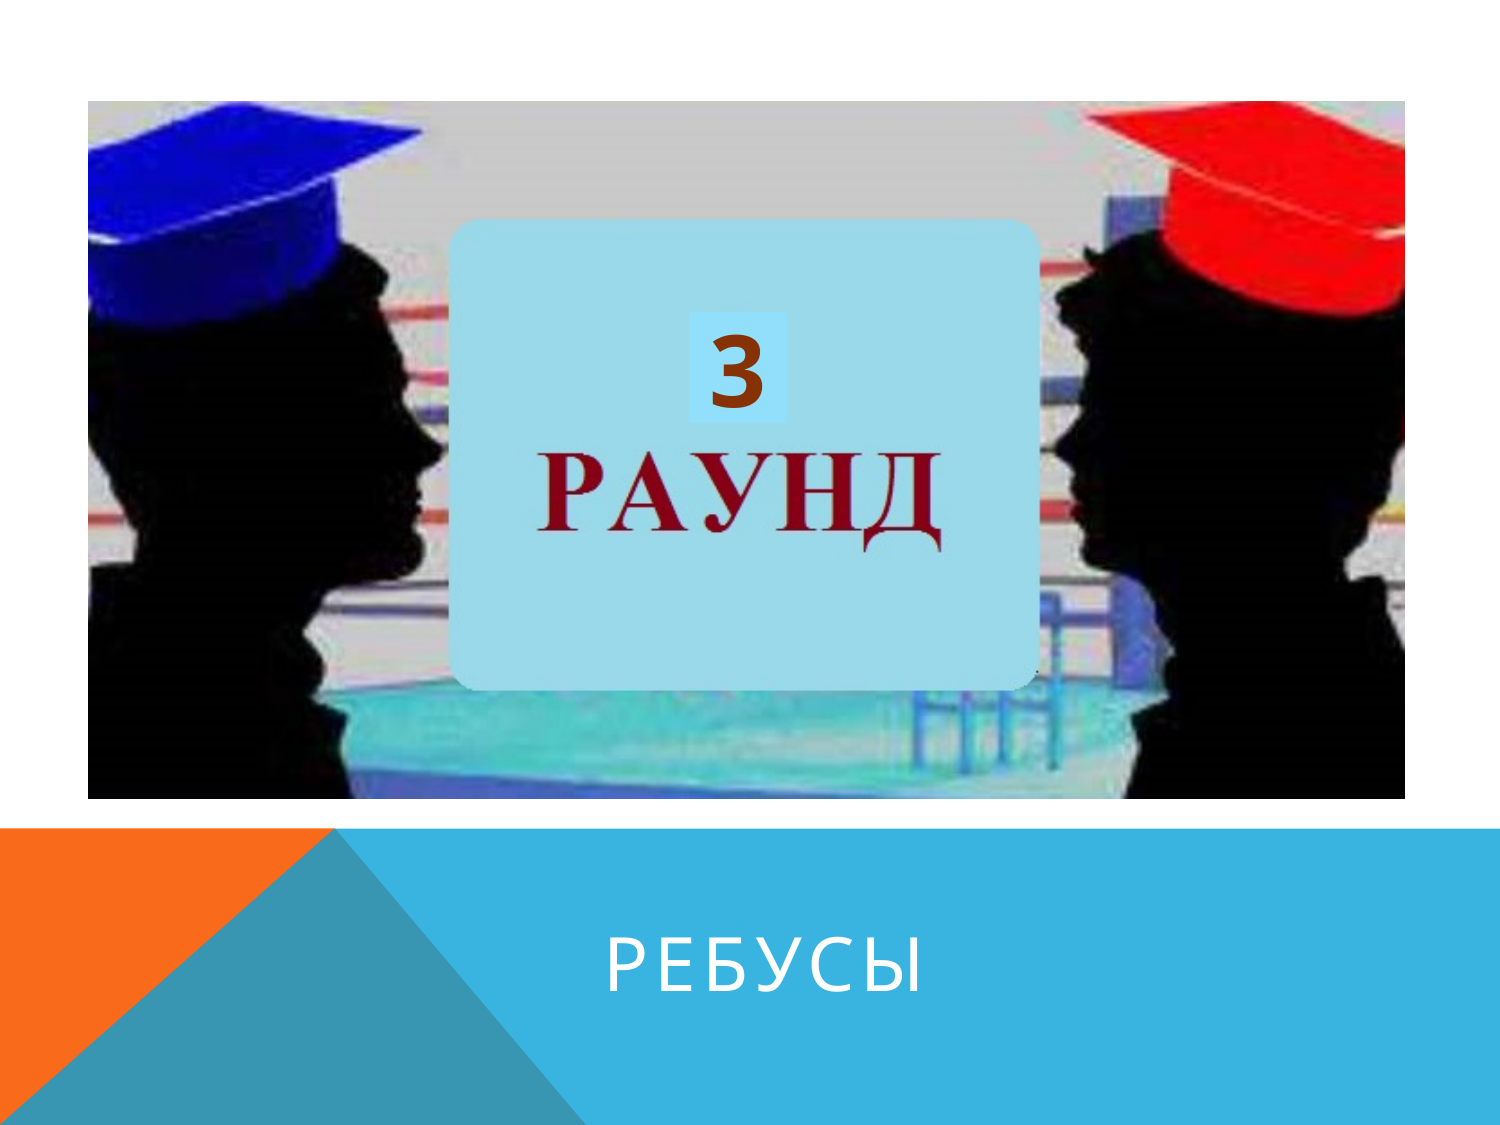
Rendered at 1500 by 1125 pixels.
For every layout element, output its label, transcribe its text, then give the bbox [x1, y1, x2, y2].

title ребусы [147, 916, 1382, 1007]
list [88, 101, 1405, 799]
